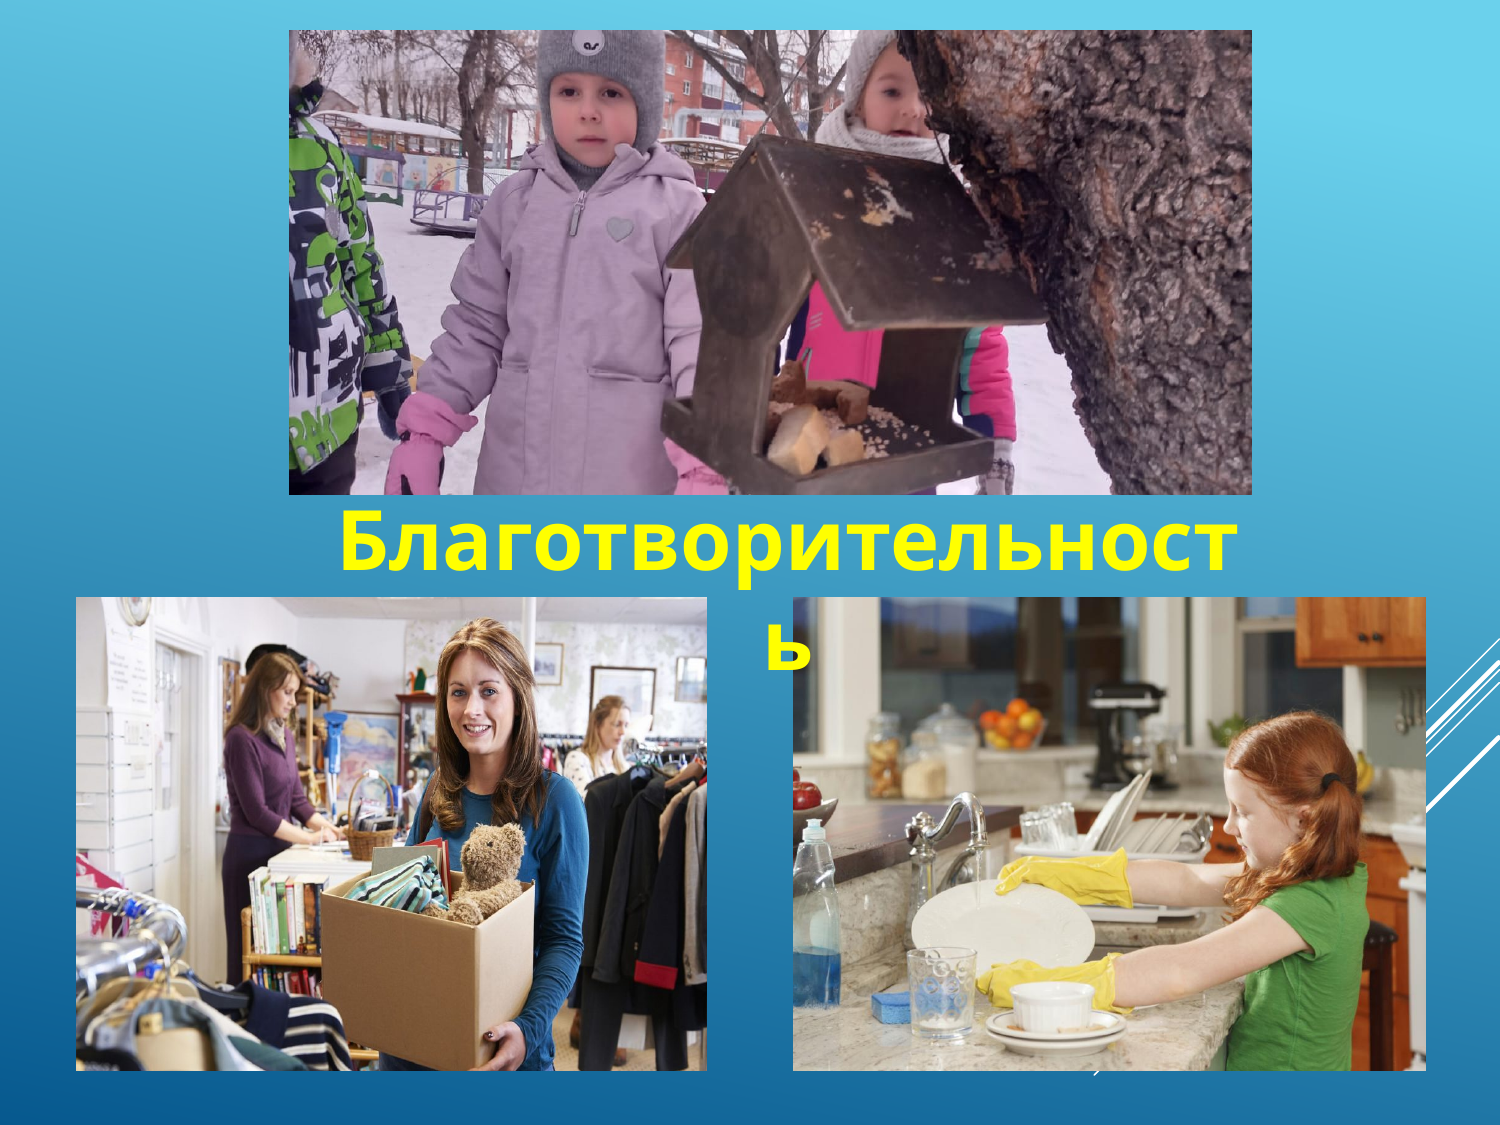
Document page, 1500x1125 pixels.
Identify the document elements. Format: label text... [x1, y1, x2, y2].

text_box Благотворительность [312, 479, 1264, 695]
picture [288, 30, 1253, 495]
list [76, 597, 707, 1071]
picture [793, 597, 1426, 1071]
